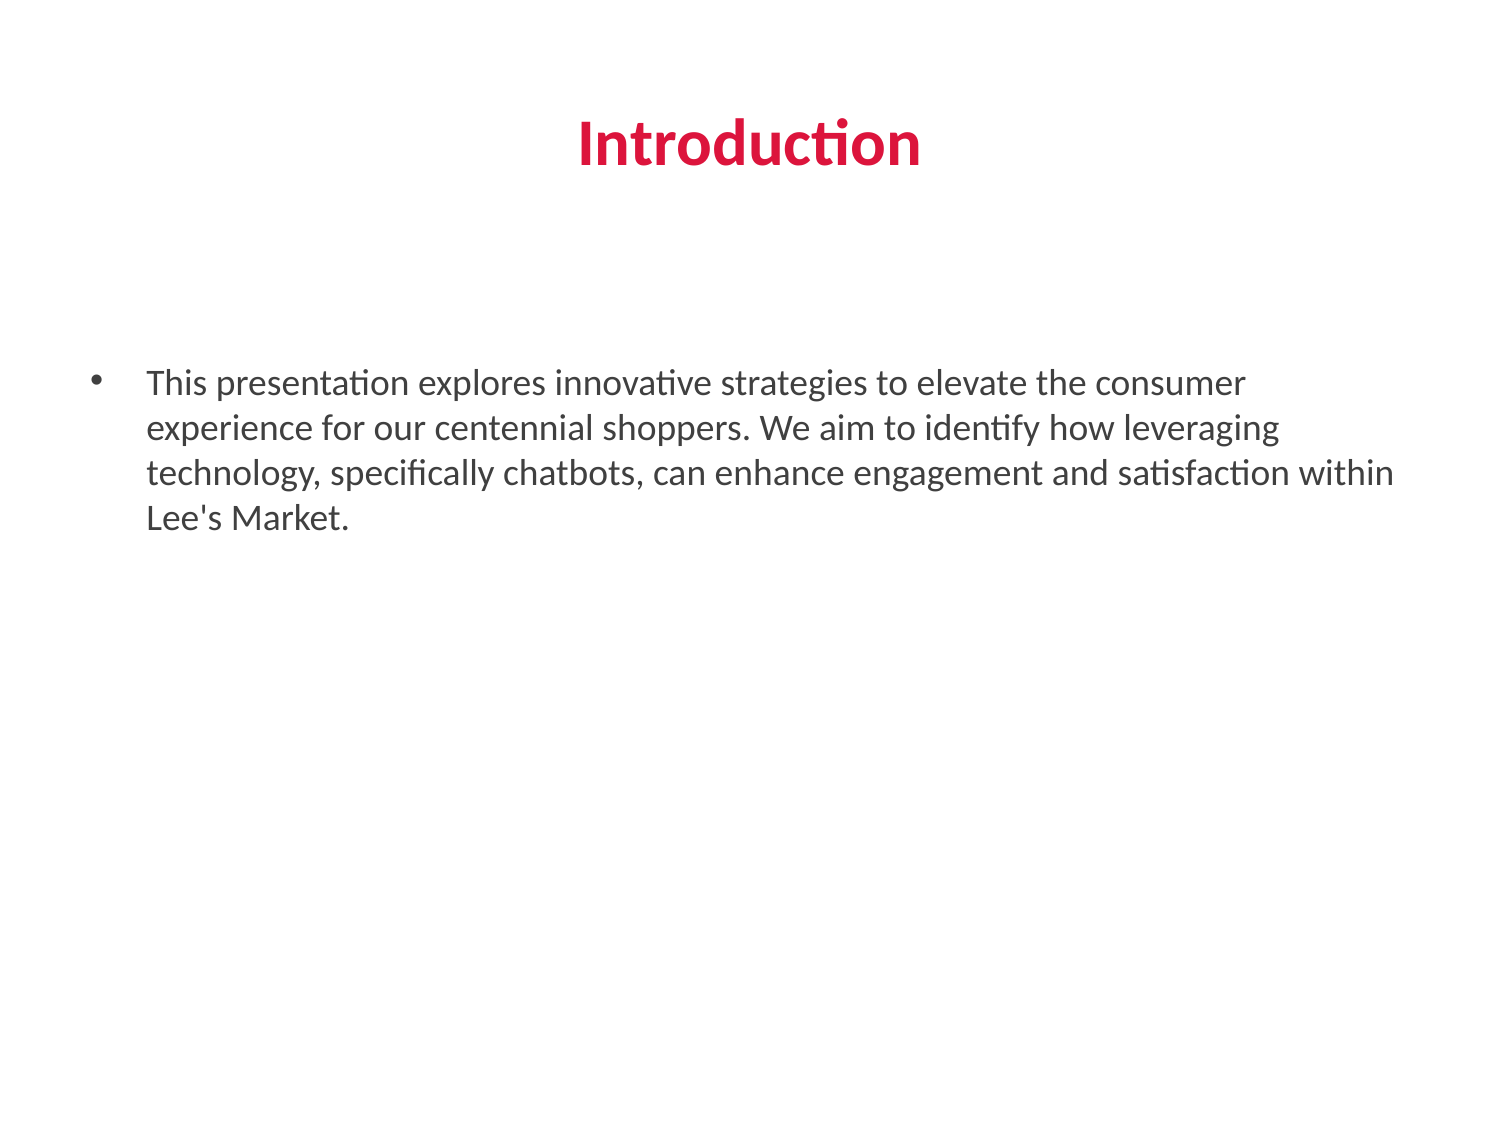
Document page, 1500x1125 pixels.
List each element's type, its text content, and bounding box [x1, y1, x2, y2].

list This presentation explores innovative strategies to elevate the consumer experience for our centennial shoppers. We aim to identify how leveraging technology, specifically chatbots, can enhance engagement and satisfaction within Lee's Market. [75, 262, 1425, 1005]
title Introduction [75, 45, 1425, 233]
